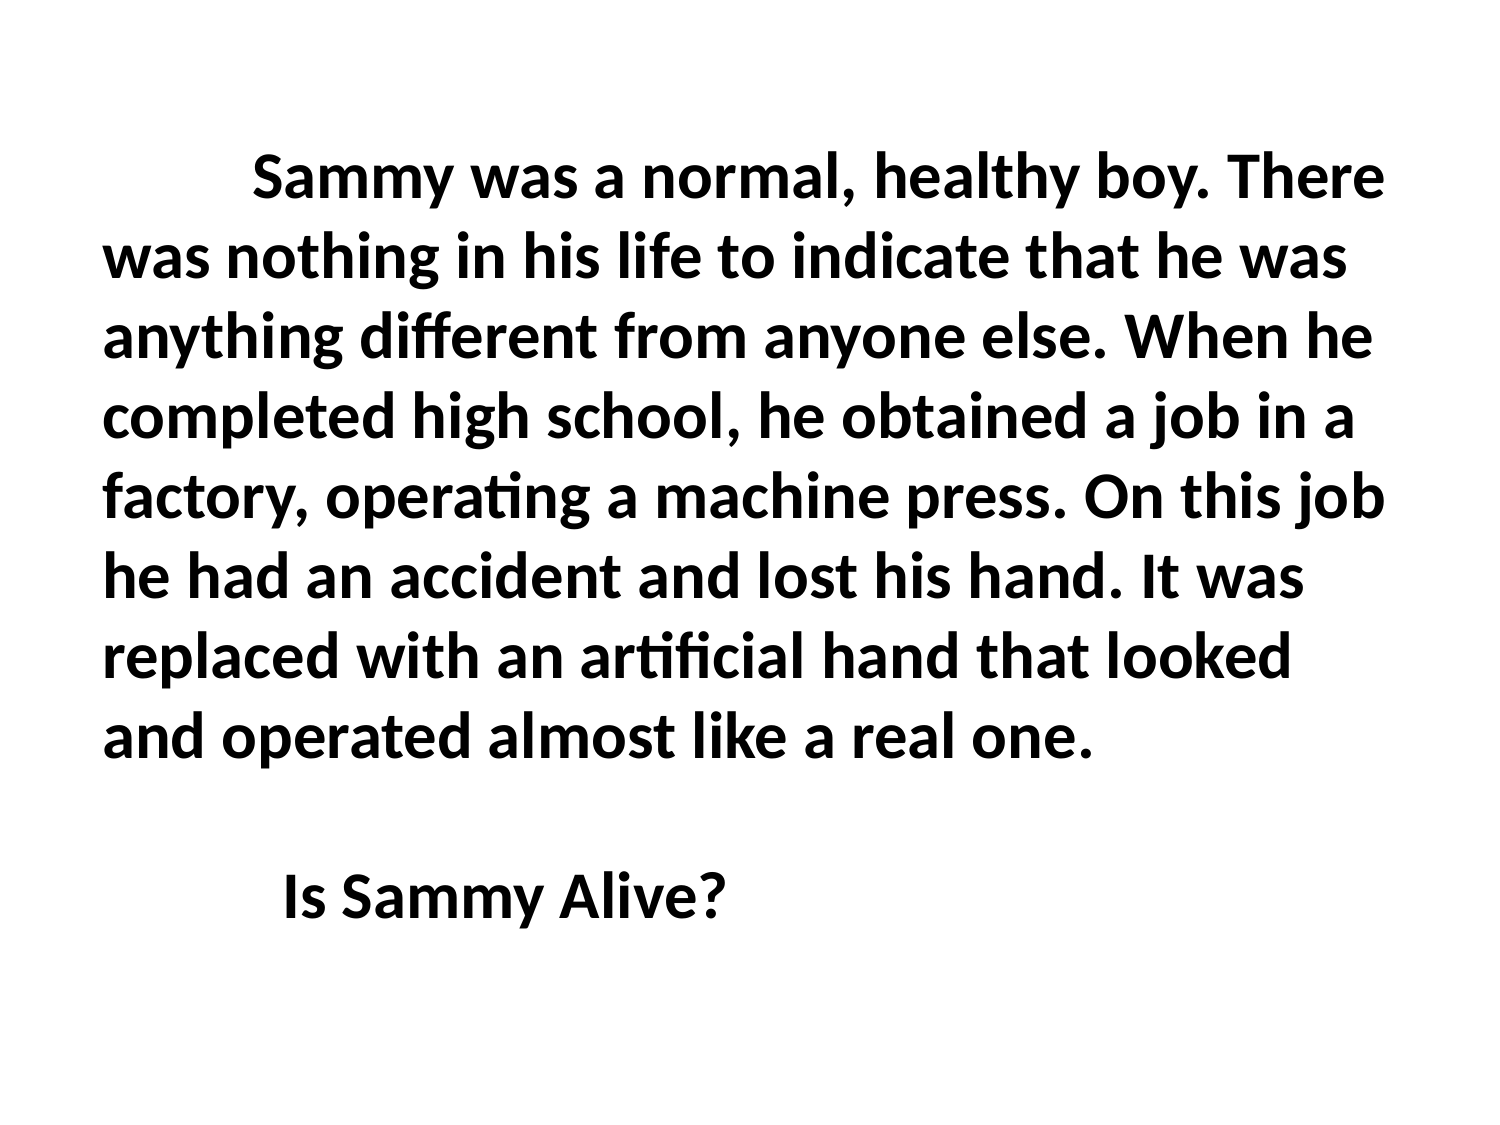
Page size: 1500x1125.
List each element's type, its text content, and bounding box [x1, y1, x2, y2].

text_box Sammy was a normal, healthy boy. There was nothing in his life to indicate that he was anything different from anyone else. When he completed high school, he obtained a job in a factory, operating a machine press. On this job he had an accident and lost his hand. It was replaced with an artificial hand that looked and operated almost like a real one. Is Sammy Alive? [87, 124, 1425, 985]
